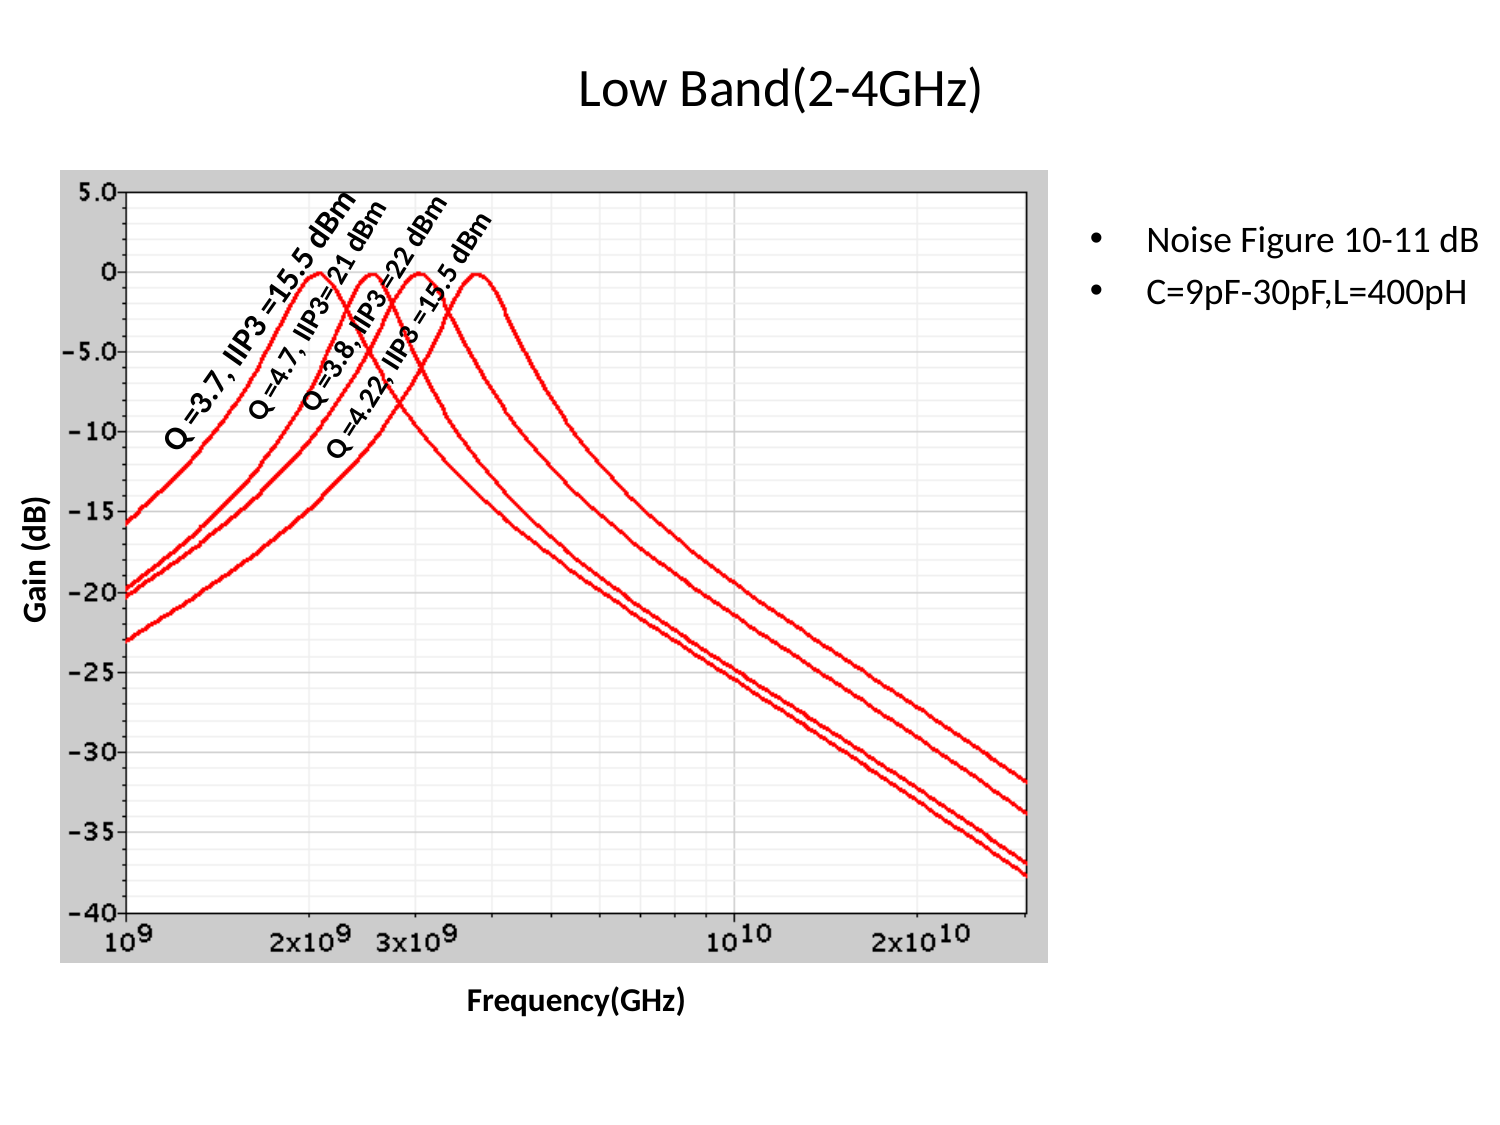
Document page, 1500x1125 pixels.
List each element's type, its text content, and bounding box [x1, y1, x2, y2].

list Noise Figure 10-11 dB C=9pF-30pF,L=400pH [1074, 207, 1500, 387]
title Low Band(2-4GHz) [75, 45, 1488, 125]
picture [60, 170, 1049, 963]
text_box Frequency(GHz) [452, 971, 702, 1026]
text_box Gain (dB) [4, 480, 55, 639]
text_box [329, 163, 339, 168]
